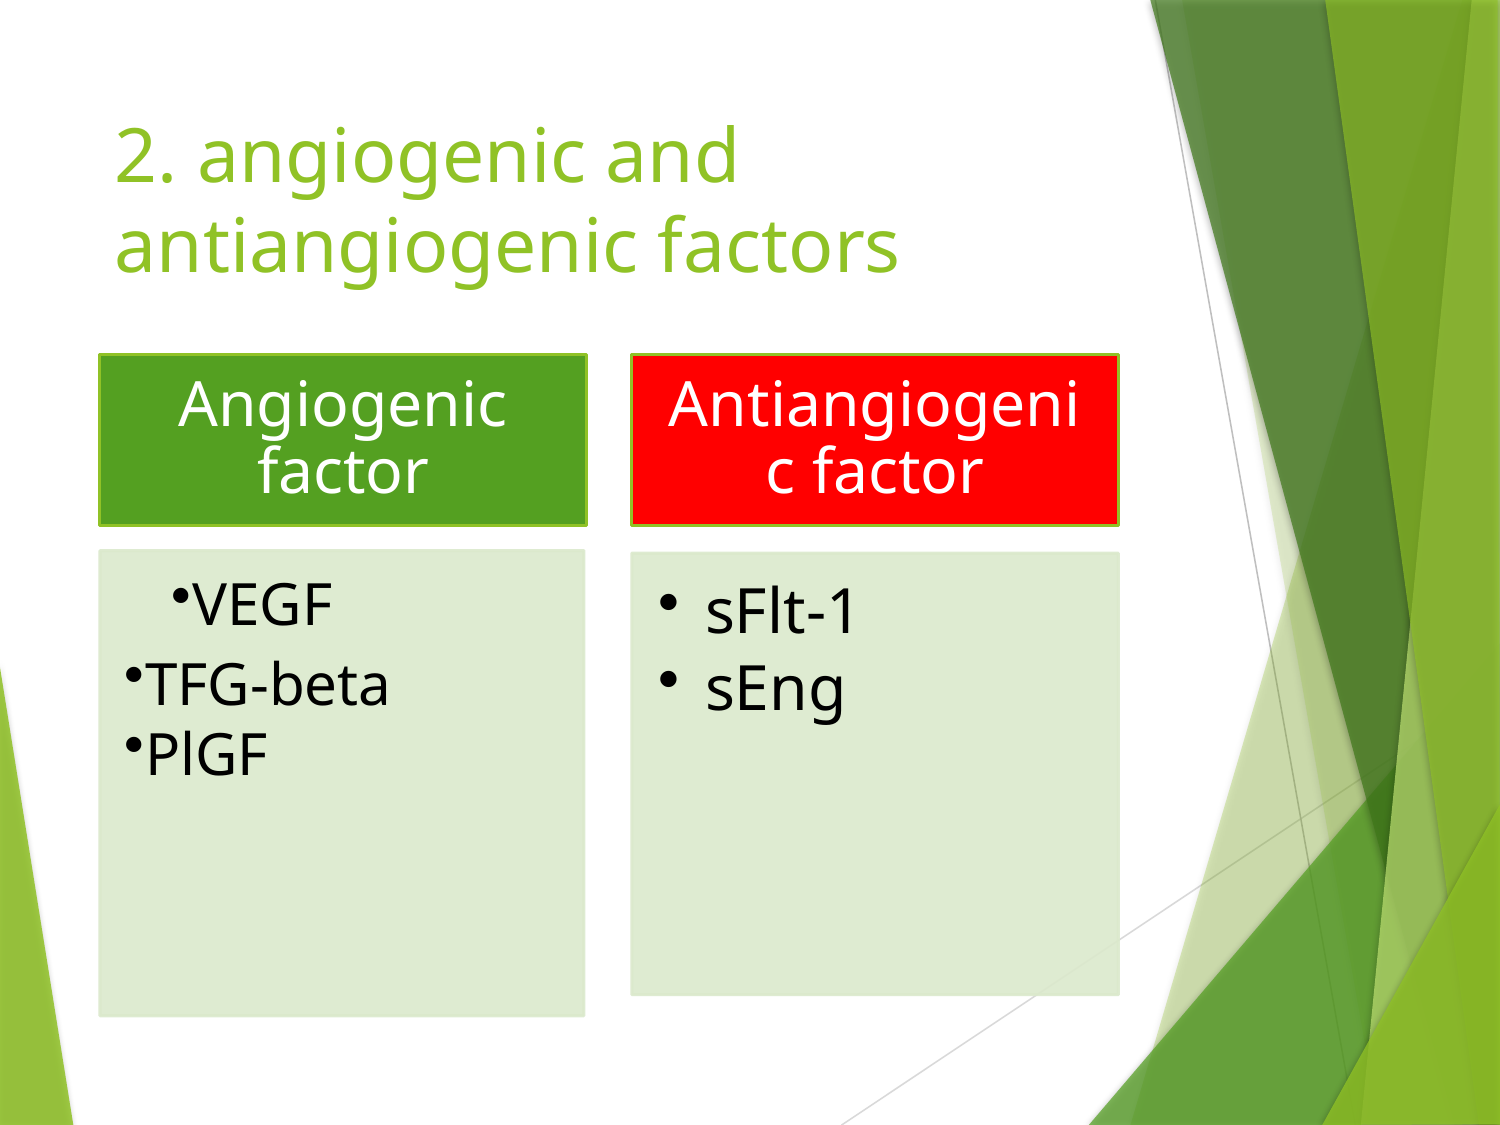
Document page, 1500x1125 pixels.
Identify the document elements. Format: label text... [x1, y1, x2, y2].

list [99, 353, 1142, 1060]
title 2. angiogenic and antiangiogenic factors [99, 99, 1142, 317]
